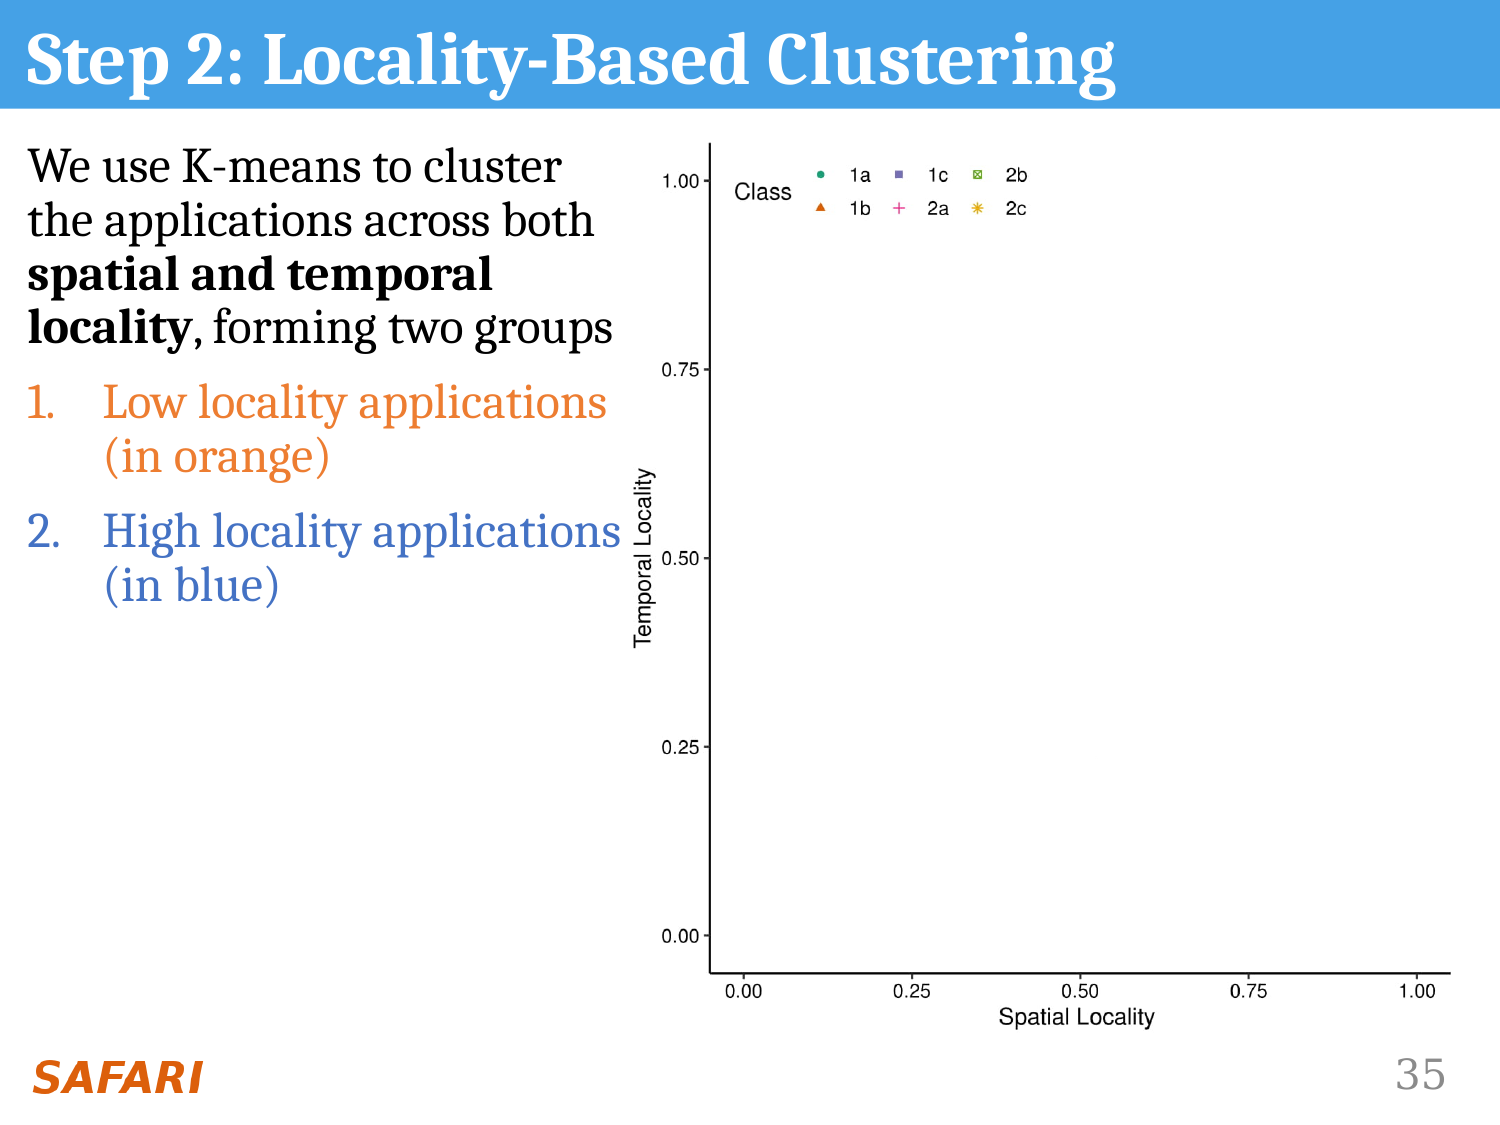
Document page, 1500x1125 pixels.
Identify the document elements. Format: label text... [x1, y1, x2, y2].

text_box 35 [1299, 1042, 1463, 1103]
list We use K-means to cluster the applications across both spatial and temporal locality, forming two groups Low locality applications (in orange) High locality applications (in blue) [12, 131, 622, 766]
picture [31, 1051, 209, 1104]
picture [622, 131, 1462, 1041]
title Step 2: Locality-Based Clustering [12, 12, 1487, 134]
